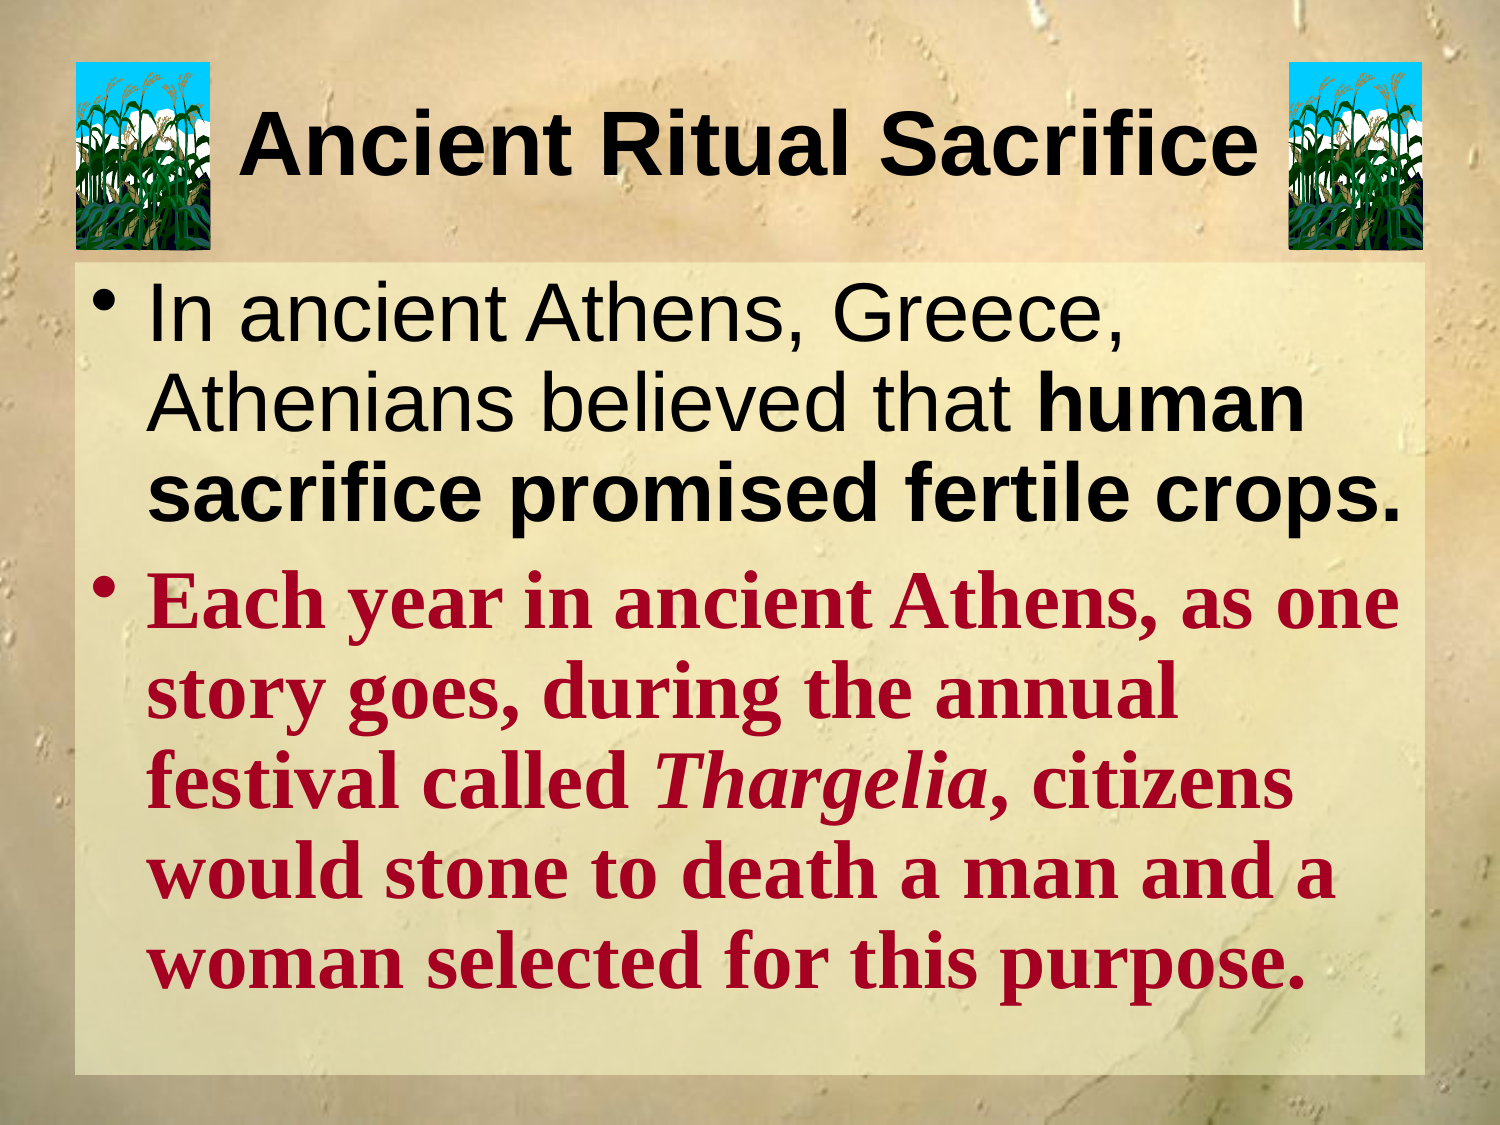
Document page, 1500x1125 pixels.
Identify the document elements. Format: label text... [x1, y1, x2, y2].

list In ancient Athens, Greece, Athenians believed that human sacrifice promised fertile crops. Each year in ancient Athens, as one story goes, during the annual festival called Thargelia, citizens would stone to death a man and a woman selected for this purpose. [74, 262, 1426, 1076]
title Ancient Ritual Sacrifice [74, 44, 1426, 233]
picture [0, 0, 1500, 1125]
